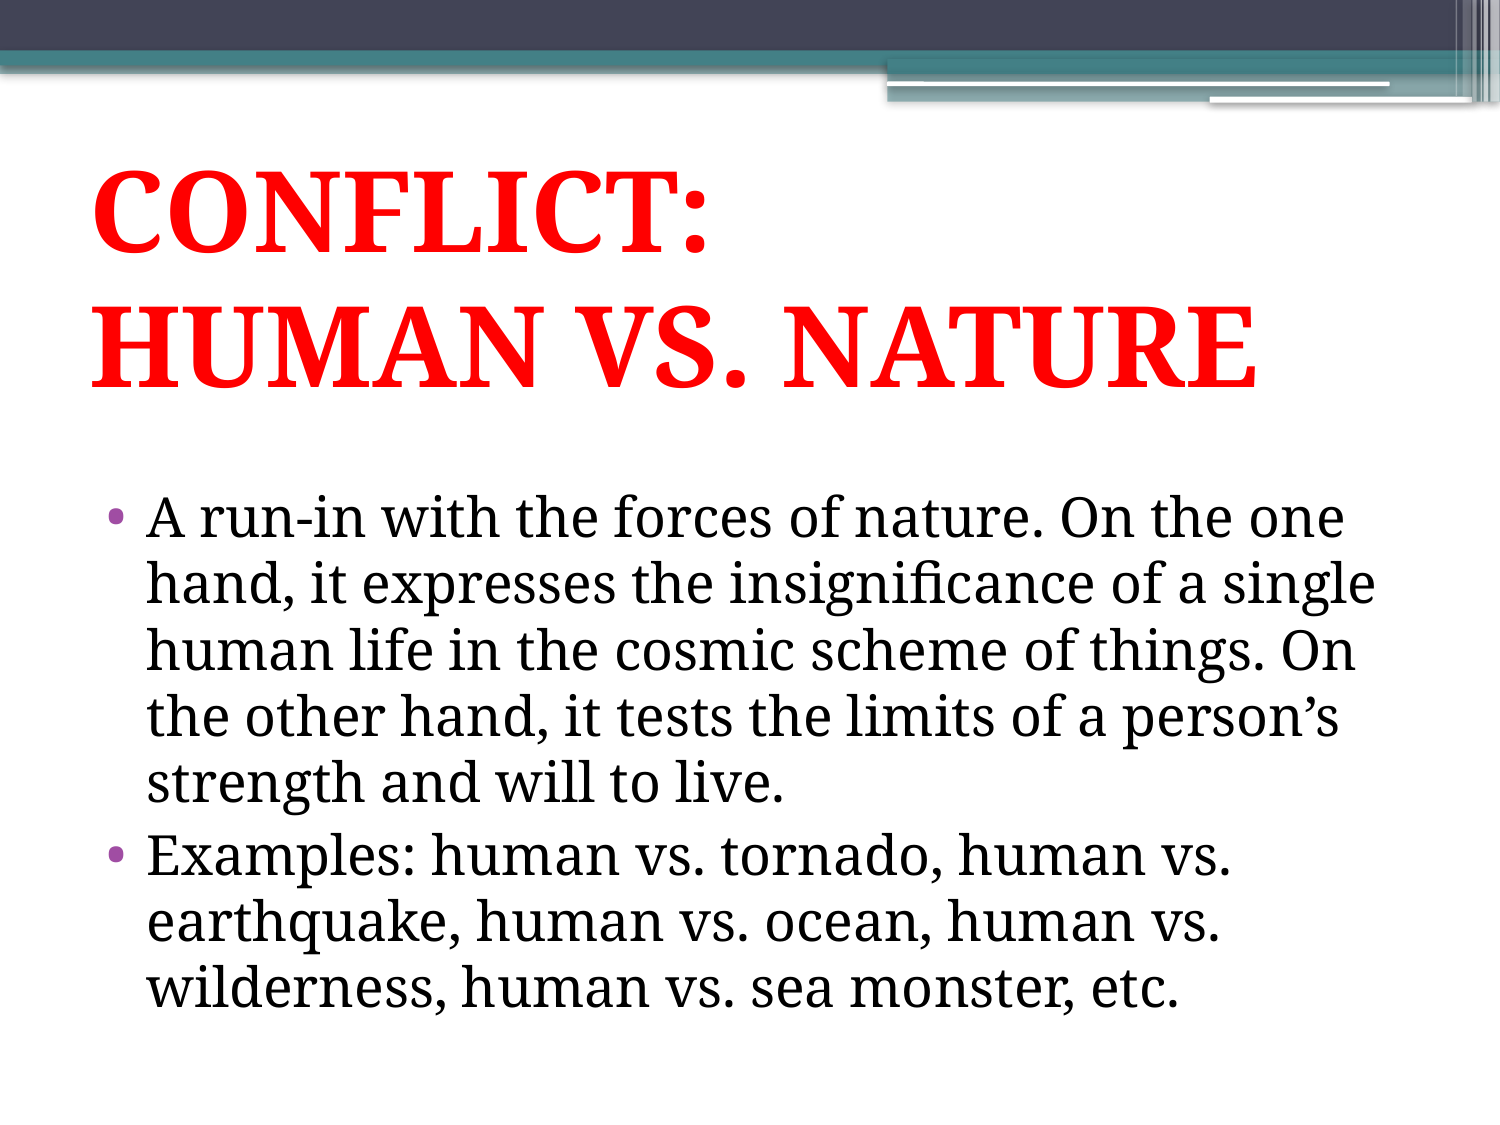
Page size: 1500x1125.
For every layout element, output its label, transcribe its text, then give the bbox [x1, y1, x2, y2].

title CONFLICT: HUMAN VS. NATURE [75, 187, 1425, 363]
list A run-in with the forces of nature. On the one hand, it expresses the insignificance of a single human life in the cosmic scheme of things. On the other hand, it tests the limits of a person’s strength and will to live. Examples: human vs. tornado, human vs. earthquake, human vs. ocean, human vs. wilderness, human vs. sea monster, etc. [75, 474, 1425, 1031]
